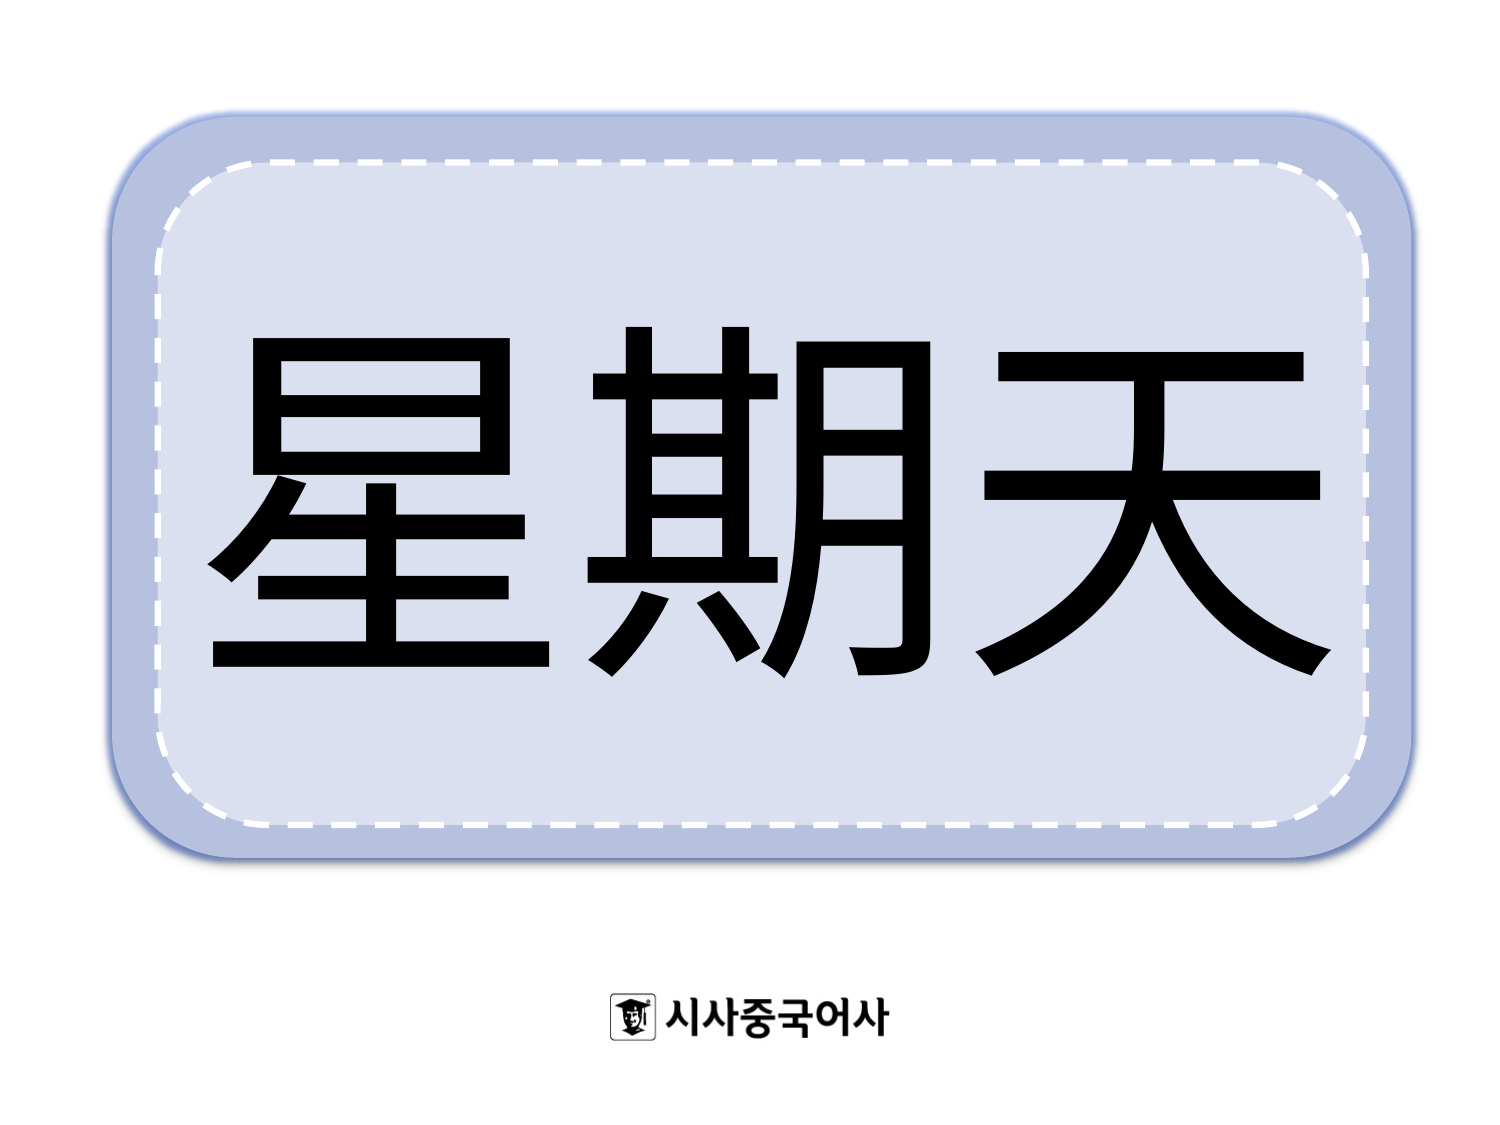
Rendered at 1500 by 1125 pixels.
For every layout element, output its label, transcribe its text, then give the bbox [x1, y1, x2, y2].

text_box 星期天 [162, 160, 1371, 824]
picture [602, 987, 898, 1047]
